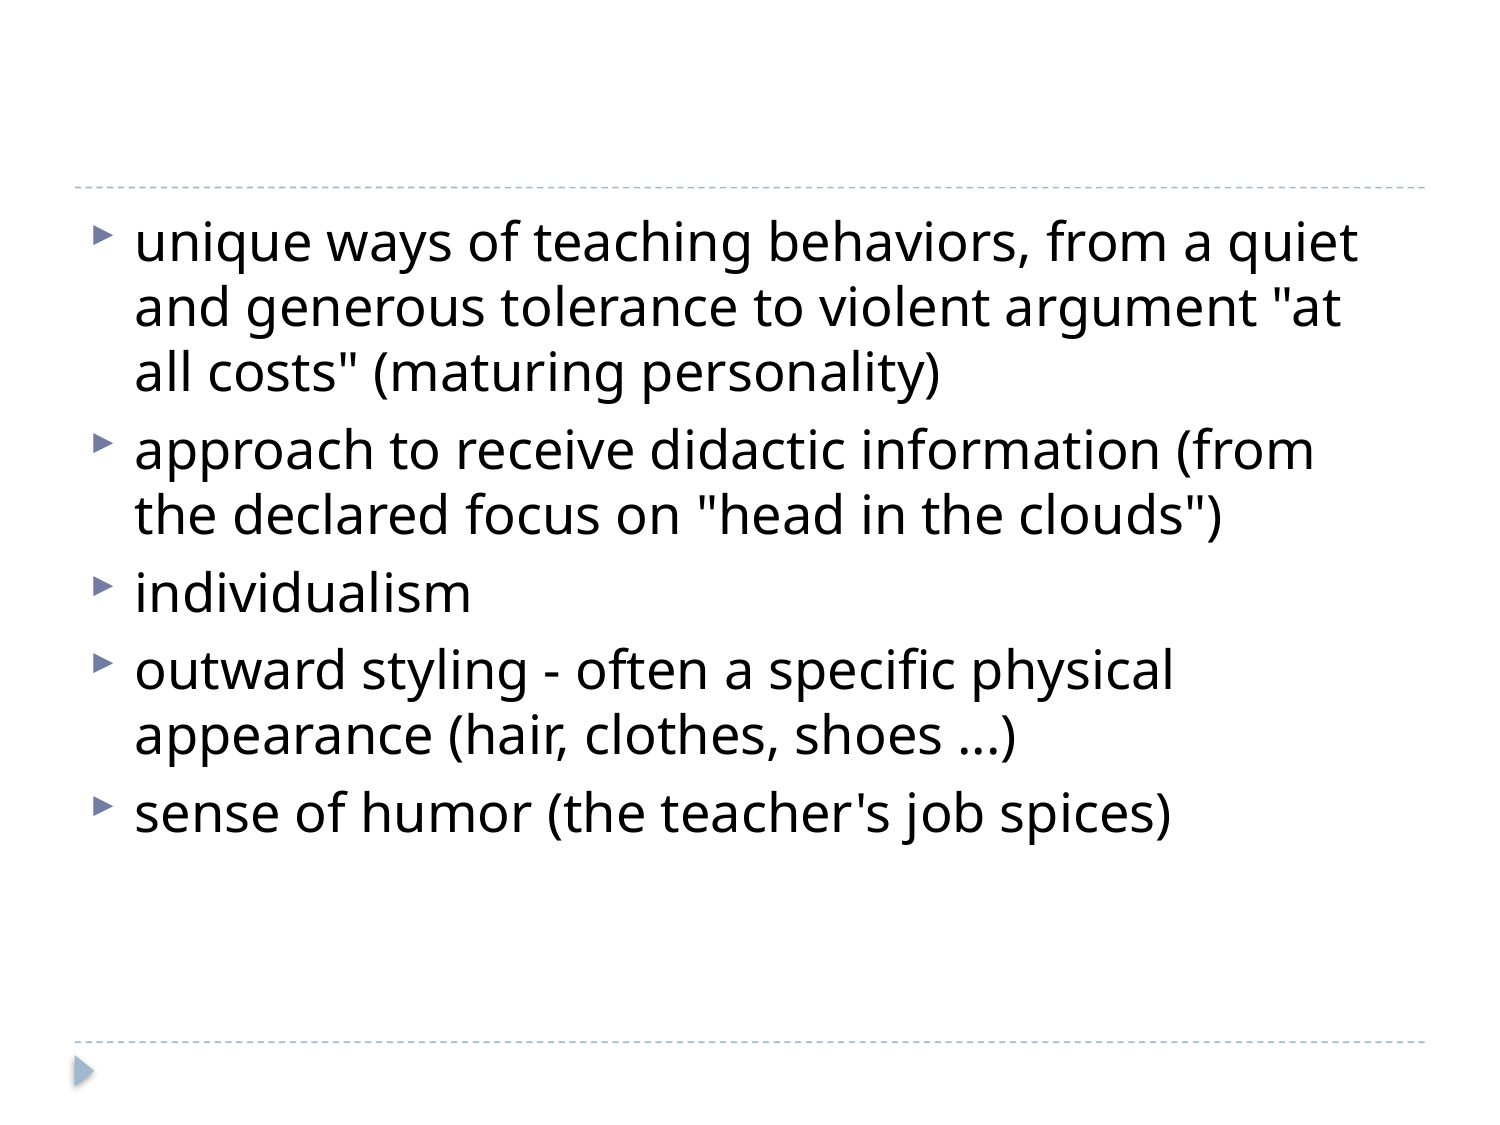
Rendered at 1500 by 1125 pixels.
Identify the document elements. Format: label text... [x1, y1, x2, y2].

list unique ways of teaching behaviors, from a quiet and generous tolerance to violent argument "at all costs" (maturing personality) approach to receive didactic information (from the declared focus on "head in the clouds") individualism outward styling - often a specific physical appearance (hair, clothes, shoes ...) sense of humor (the teacher's job spices) [75, 200, 1425, 1010]
